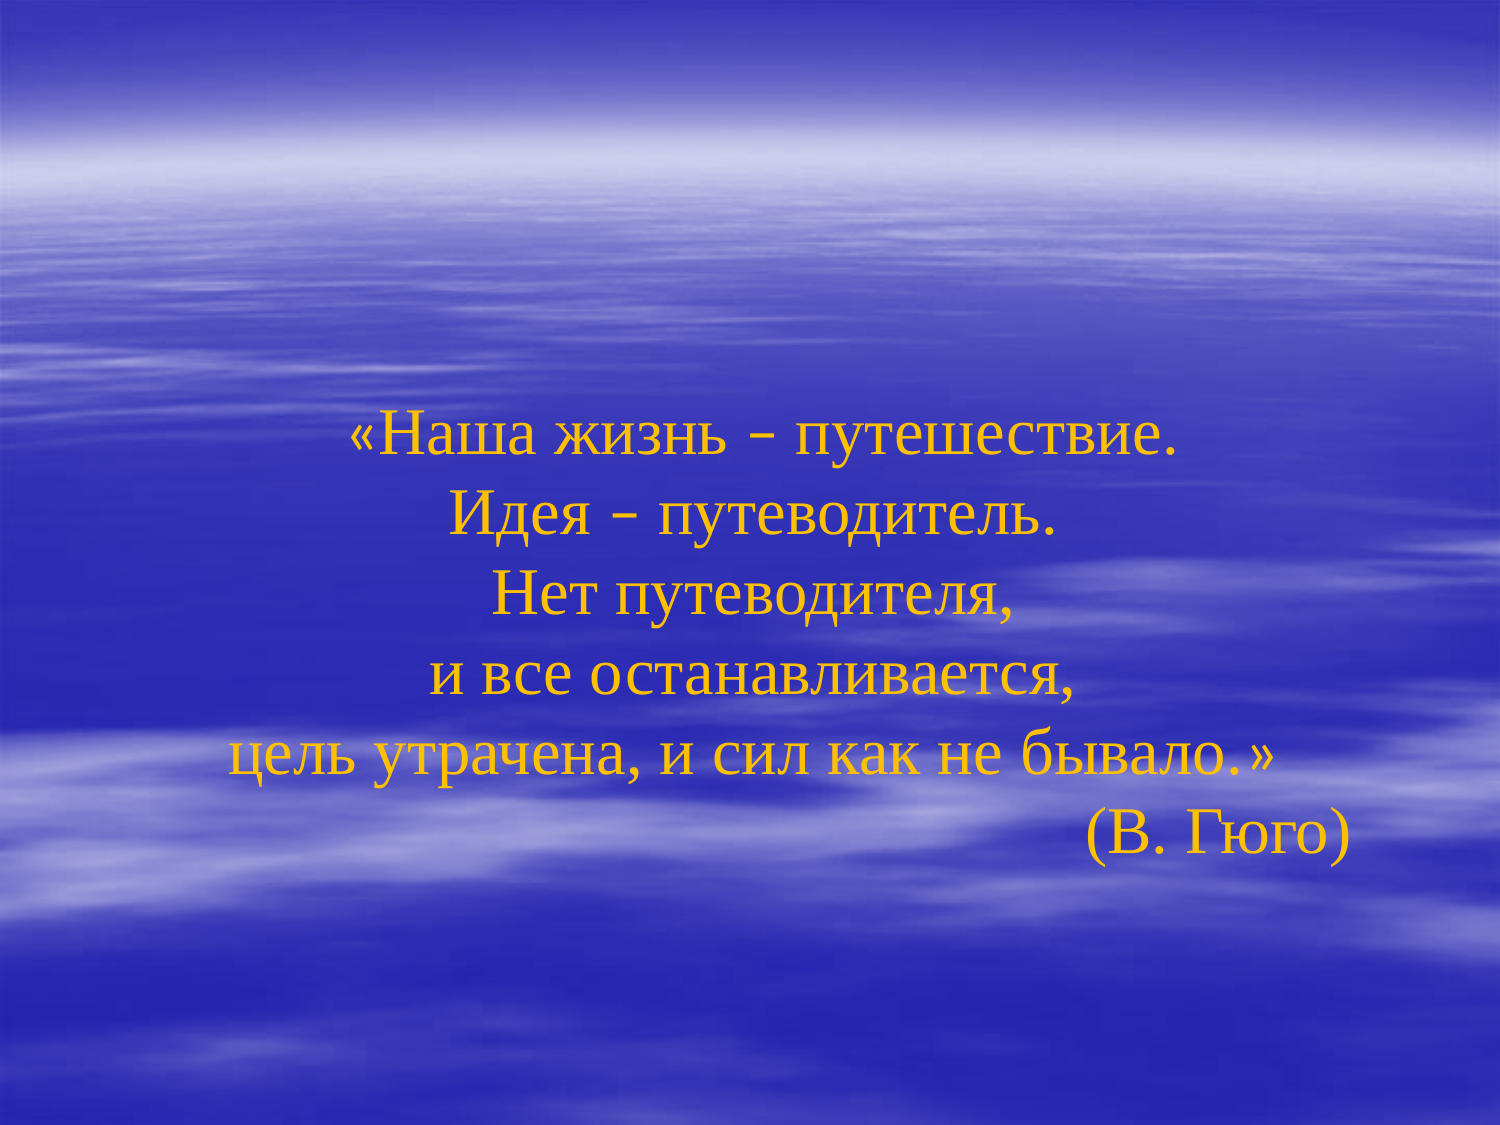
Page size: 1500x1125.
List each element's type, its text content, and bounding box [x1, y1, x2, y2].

text_box «Наша жизнь – путешествие. Идея – путеводитель. Нет путеводителя, и все останавливается, цель утрачена, и сил как не бывало.» (В. Гюго) [64, 380, 1459, 875]
